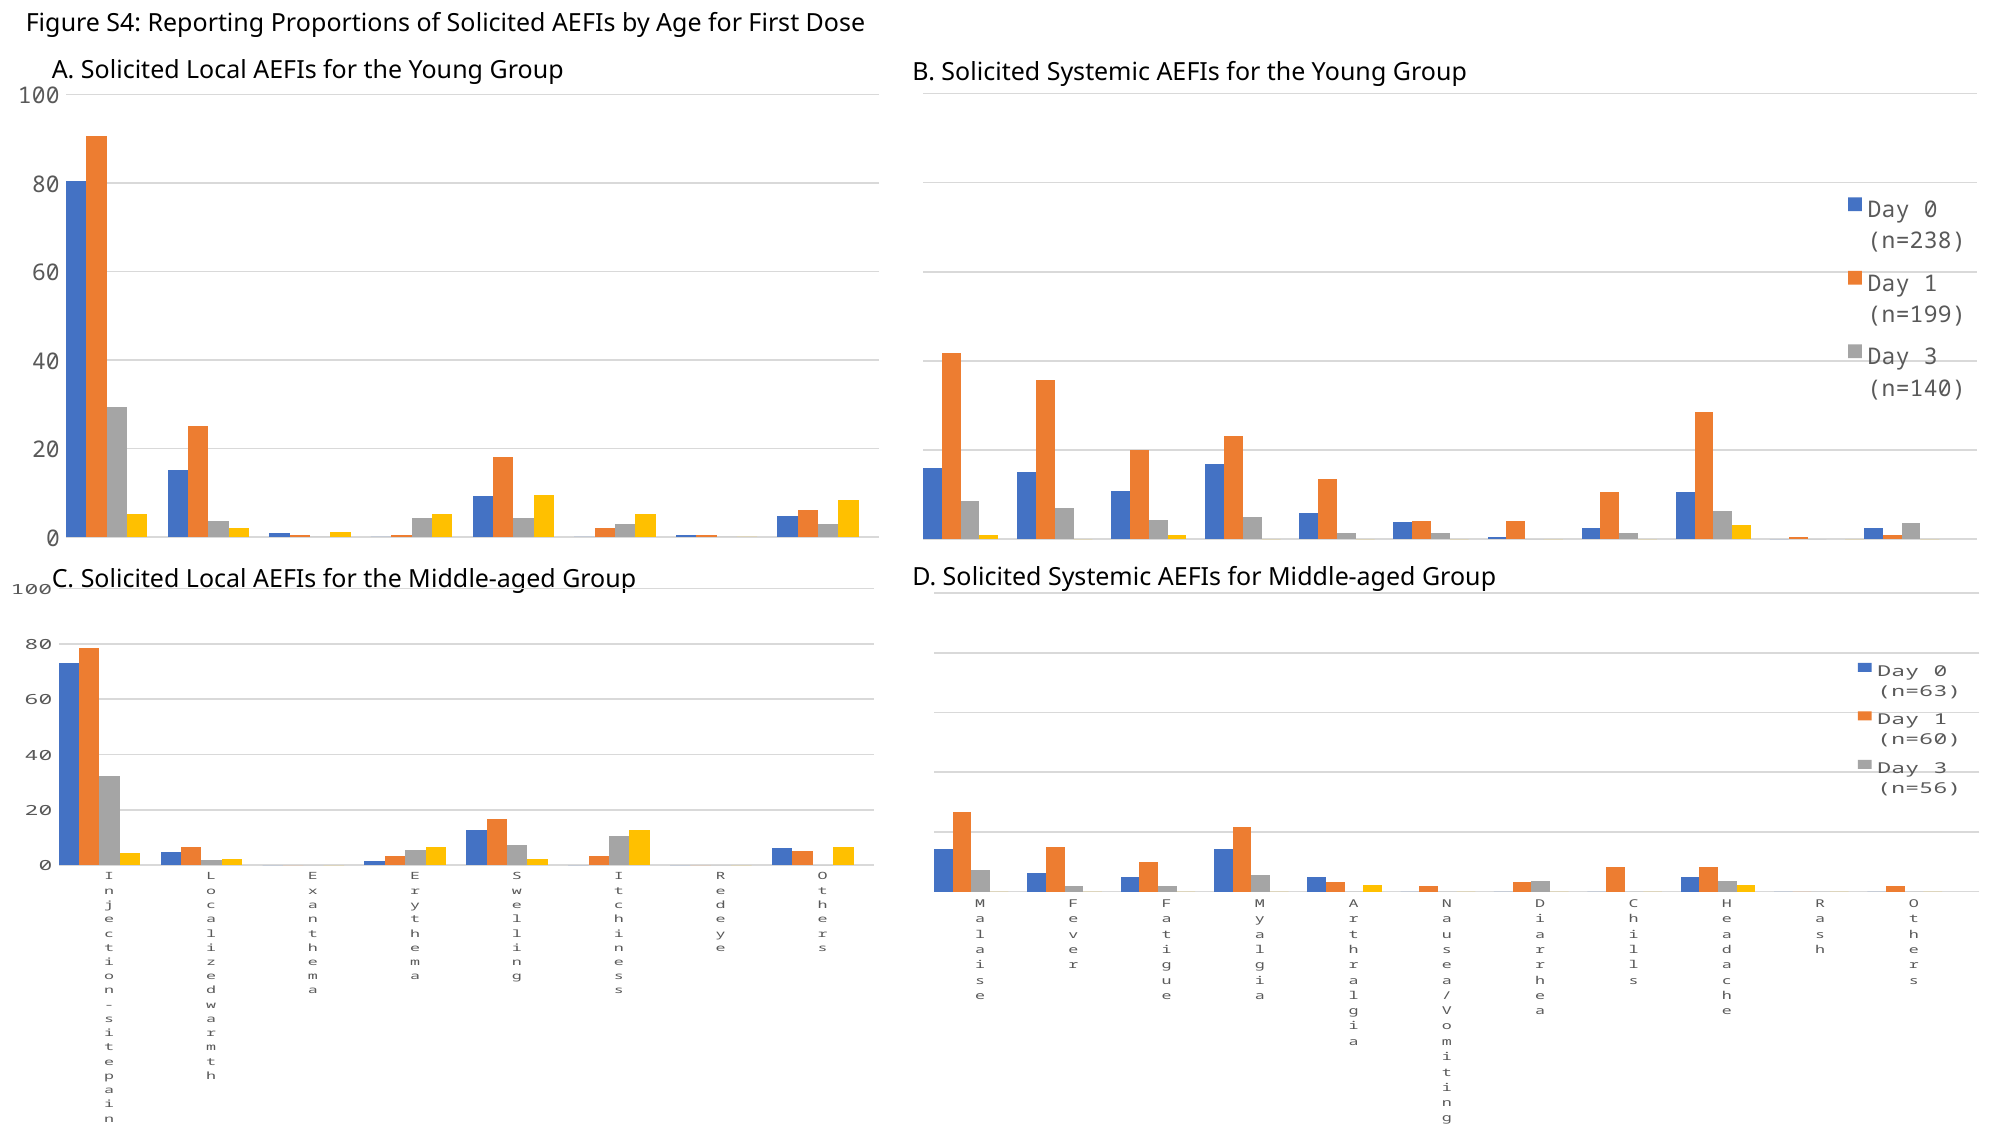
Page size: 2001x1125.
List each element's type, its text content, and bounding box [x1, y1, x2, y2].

text_box D. Solicited Systemic AEFIs for Middle-aged Group [897, 552, 1773, 587]
chart [0, 574, 2000, 1125]
chart [0, 68, 2000, 563]
text_box Figure S4: Reporting Proportions of Solicited AEFIs by Age for First Dose [10, 0, 1192, 46]
text_box B. Solicited Systemic AEFIs for the Young Group [897, 42, 1773, 71]
text_box A. Solicited Local AEFIs for the Young Group [36, 46, 897, 68]
text_box C. Solicited Local AEFIs for the Middle-aged Group [36, 563, 897, 574]
